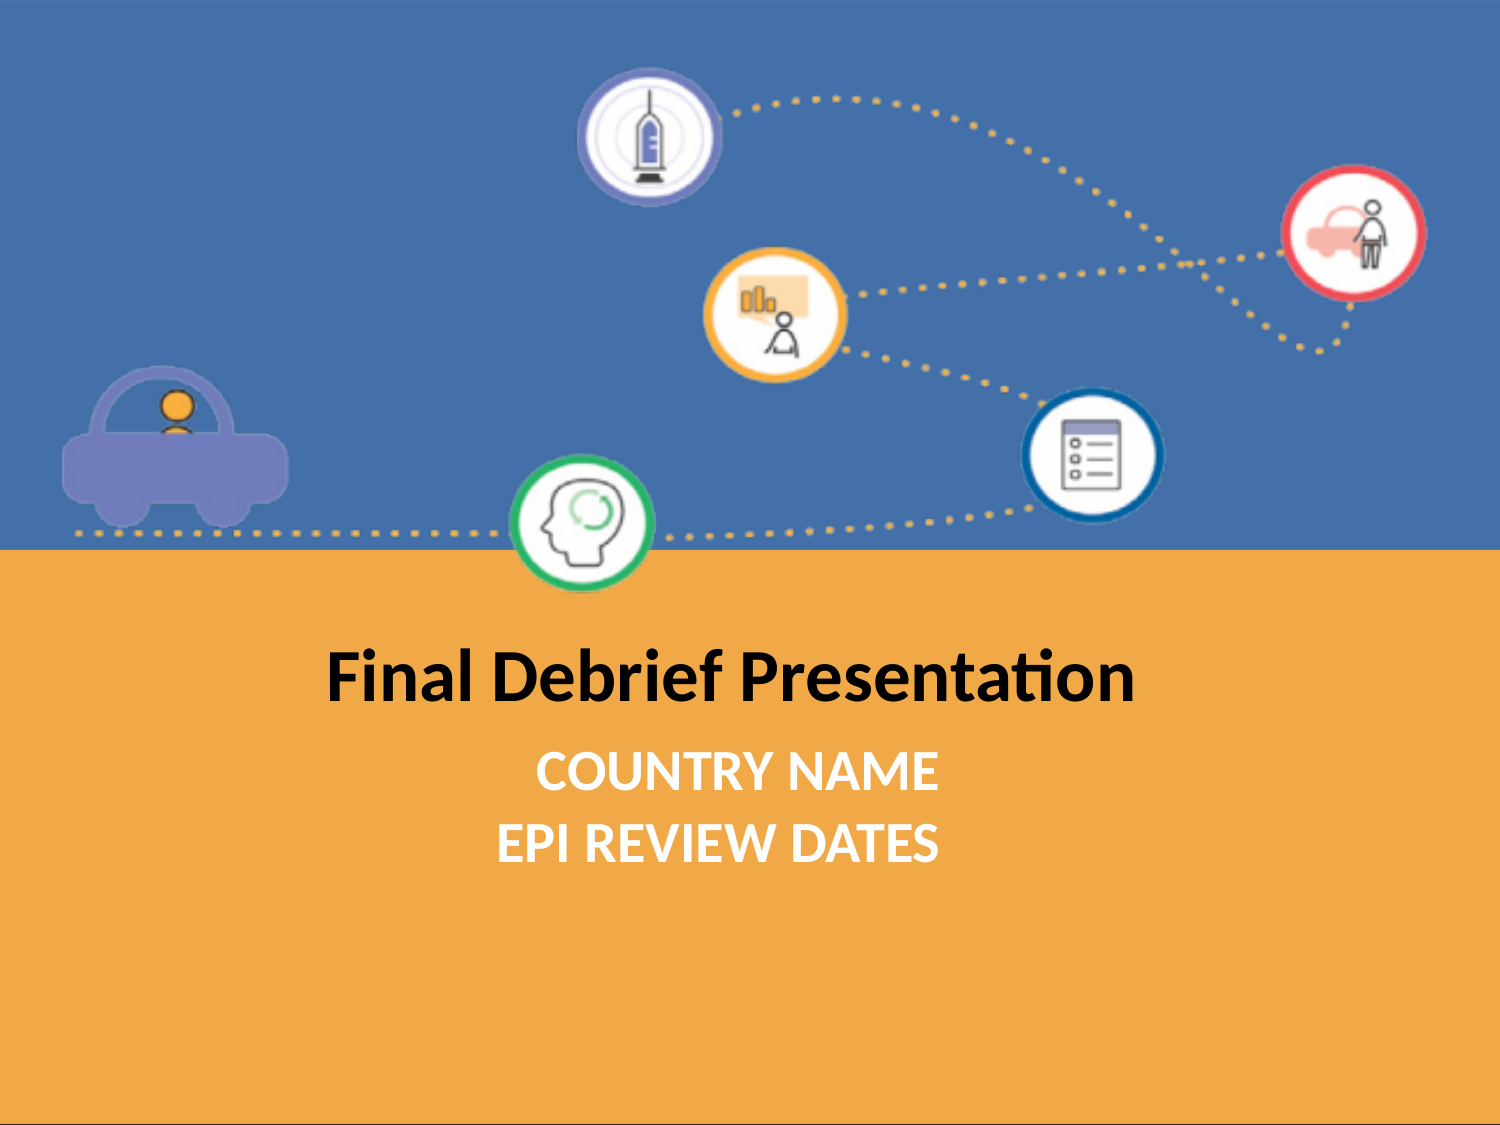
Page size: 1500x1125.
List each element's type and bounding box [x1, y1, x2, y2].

text_box [0, 0, 1500, 1125]
